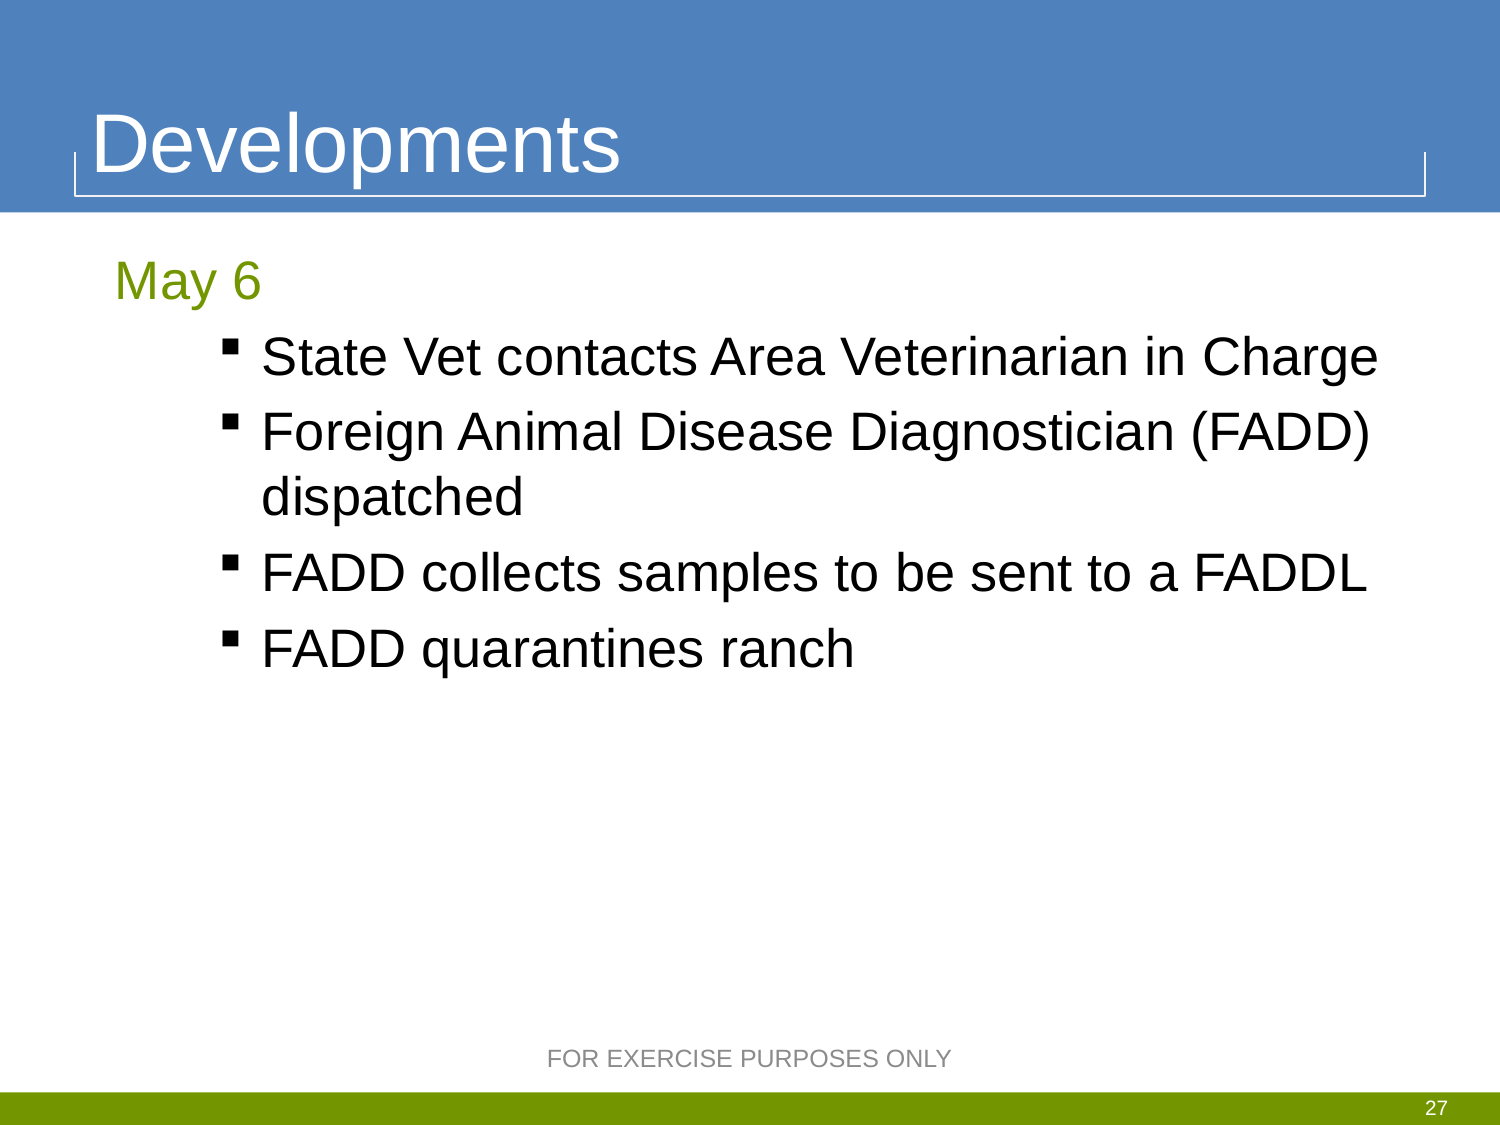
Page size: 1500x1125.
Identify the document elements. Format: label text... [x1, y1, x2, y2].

title Developments [74, 44, 1426, 233]
footer FOR EXERCISE PURPOSES ONLY [512, 1042, 988, 1103]
list May 6 State Vet contacts Area Veterinarian in Charge Foreign Animal Disease Diagnostician (FADD) dispatched FADD collects samples to be sent to a FADDL FADD quarantines ranch [62, 237, 1413, 626]
